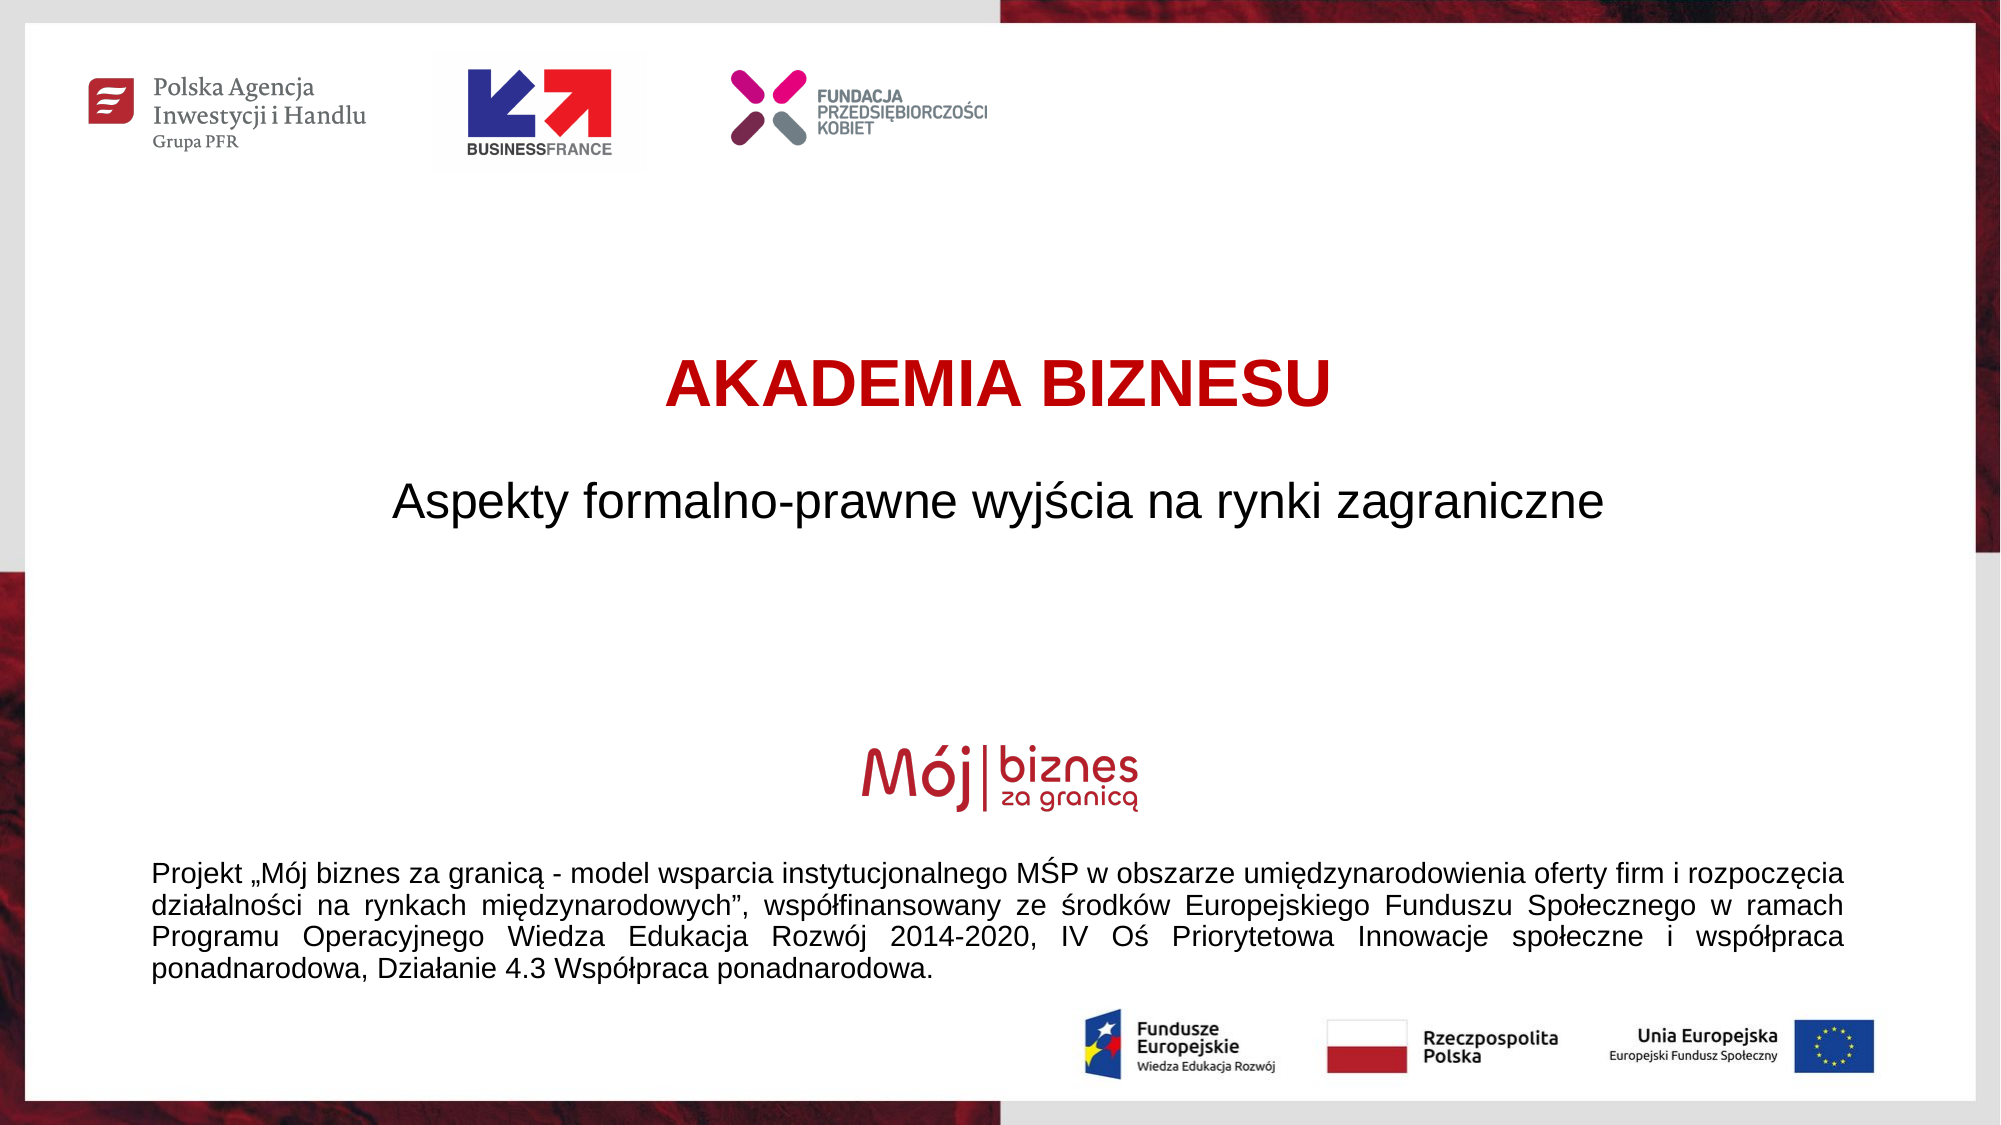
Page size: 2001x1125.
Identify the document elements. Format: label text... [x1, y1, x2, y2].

list Projekt „Mój biznes za granicą - model wsparcia instytucjonalnego MŚP w obszarze umiędzynarodowienia oferty firm i rozpoczęcia działalności na rynkach międzynarodowych”, współfinansowany ze środków Europejskiego Funduszu Społecznego w ramach Programu Operacyjnego Wiedza Edukacja Rozwój 2014-2020, IV Oś Priorytetowa Innowacje społeczne i współpraca ponadnarodowa, Działanie 4.3 Współpraca ponadnarodowa. [136, 851, 1862, 1051]
title AKADEMIA BIZNESU Aspekty formalno-prawne wyjścia na rynki zagraniczne [136, 284, 1862, 637]
picture [0, 0, 2001, 1125]
